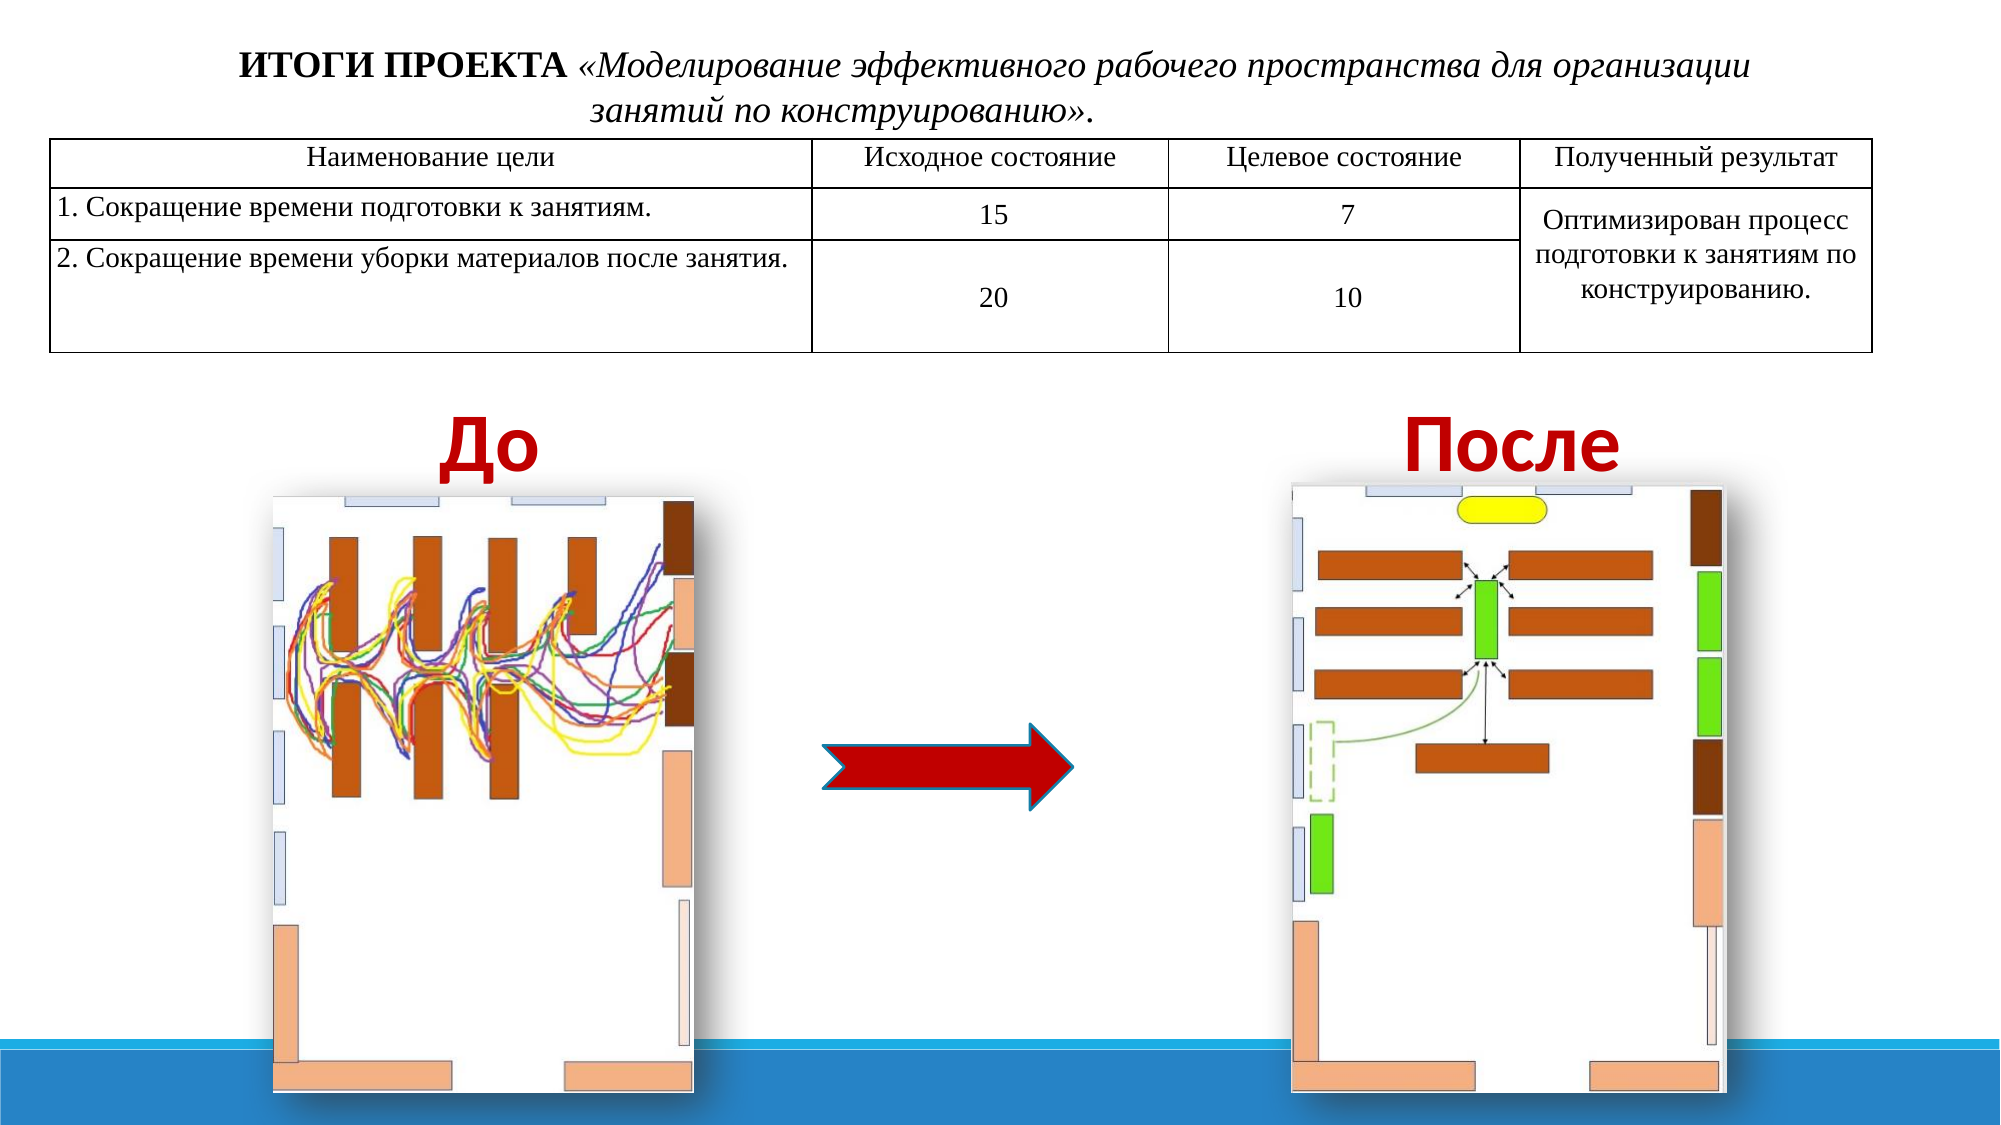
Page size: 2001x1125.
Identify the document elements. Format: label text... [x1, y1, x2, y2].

table_header Наименование цели [51, 140, 811, 187]
table_cell 15 [813, 189, 1168, 239]
table_cell 7 [1169, 189, 1519, 239]
table_cell 2. Сокращение времени уборки материалов после занятия. [51, 241, 811, 352]
text_box [821, 722, 1075, 812]
table_cell 1. Сокращение времени подготовки к занятиям. [51, 189, 811, 239]
table_cell 20 [813, 241, 1168, 352]
table_cell Оптимизирован процесс подготовки к занятиям по конструированию. [1521, 189, 1871, 352]
table_cell 10 [1169, 241, 1519, 352]
table_header Целевое состояние [1169, 140, 1519, 187]
table_header Полученный результат [1521, 140, 1871, 187]
table_header Исходное состояние [813, 140, 1168, 187]
text_box До [425, 380, 622, 493]
text_box После [1388, 380, 1667, 478]
picture [1291, 481, 1728, 1093]
text_box ИТОГИ ПРОЕКТА «Моделирование эффективного рабочего пространства для организации занятий по конструированию». [224, 32, 1919, 138]
picture [272, 496, 694, 1093]
